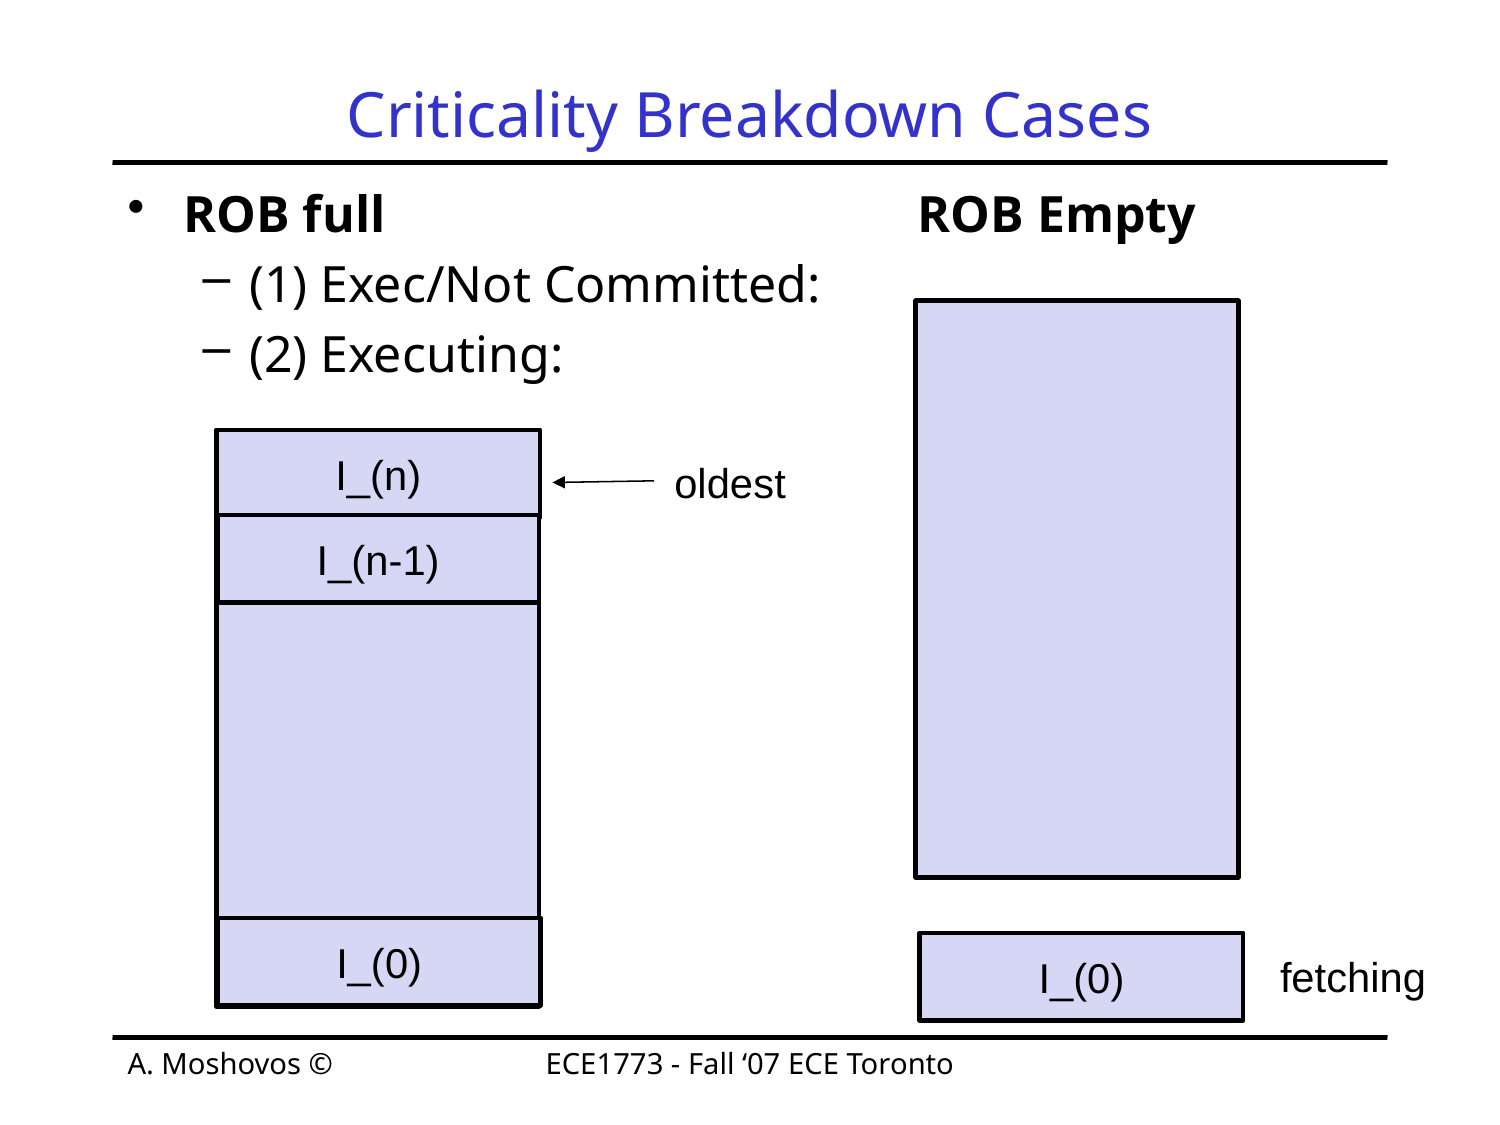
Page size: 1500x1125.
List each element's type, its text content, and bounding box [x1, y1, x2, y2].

text_box I_(n-1) [217, 514, 540, 603]
text_box [216, 518, 540, 1007]
text_box I_(0) [919, 932, 1244, 1021]
slide_number A. Moshovos © [112, 1037, 426, 1101]
text_box I_(0) [217, 917, 541, 1006]
text_box oldest [659, 449, 801, 515]
list ROB full ROB Empty (1) Exec/Not Committed: (2) Executing: [112, 174, 1388, 1026]
text_box fetching [1265, 943, 1442, 1009]
title Criticality Breakdown Cases [112, 62, 1388, 163]
text_box [915, 300, 1239, 878]
text_box I_(n) [216, 429, 540, 518]
footer ECE1773 - Fall ‘07 ECE Toronto [487, 1037, 1013, 1101]
